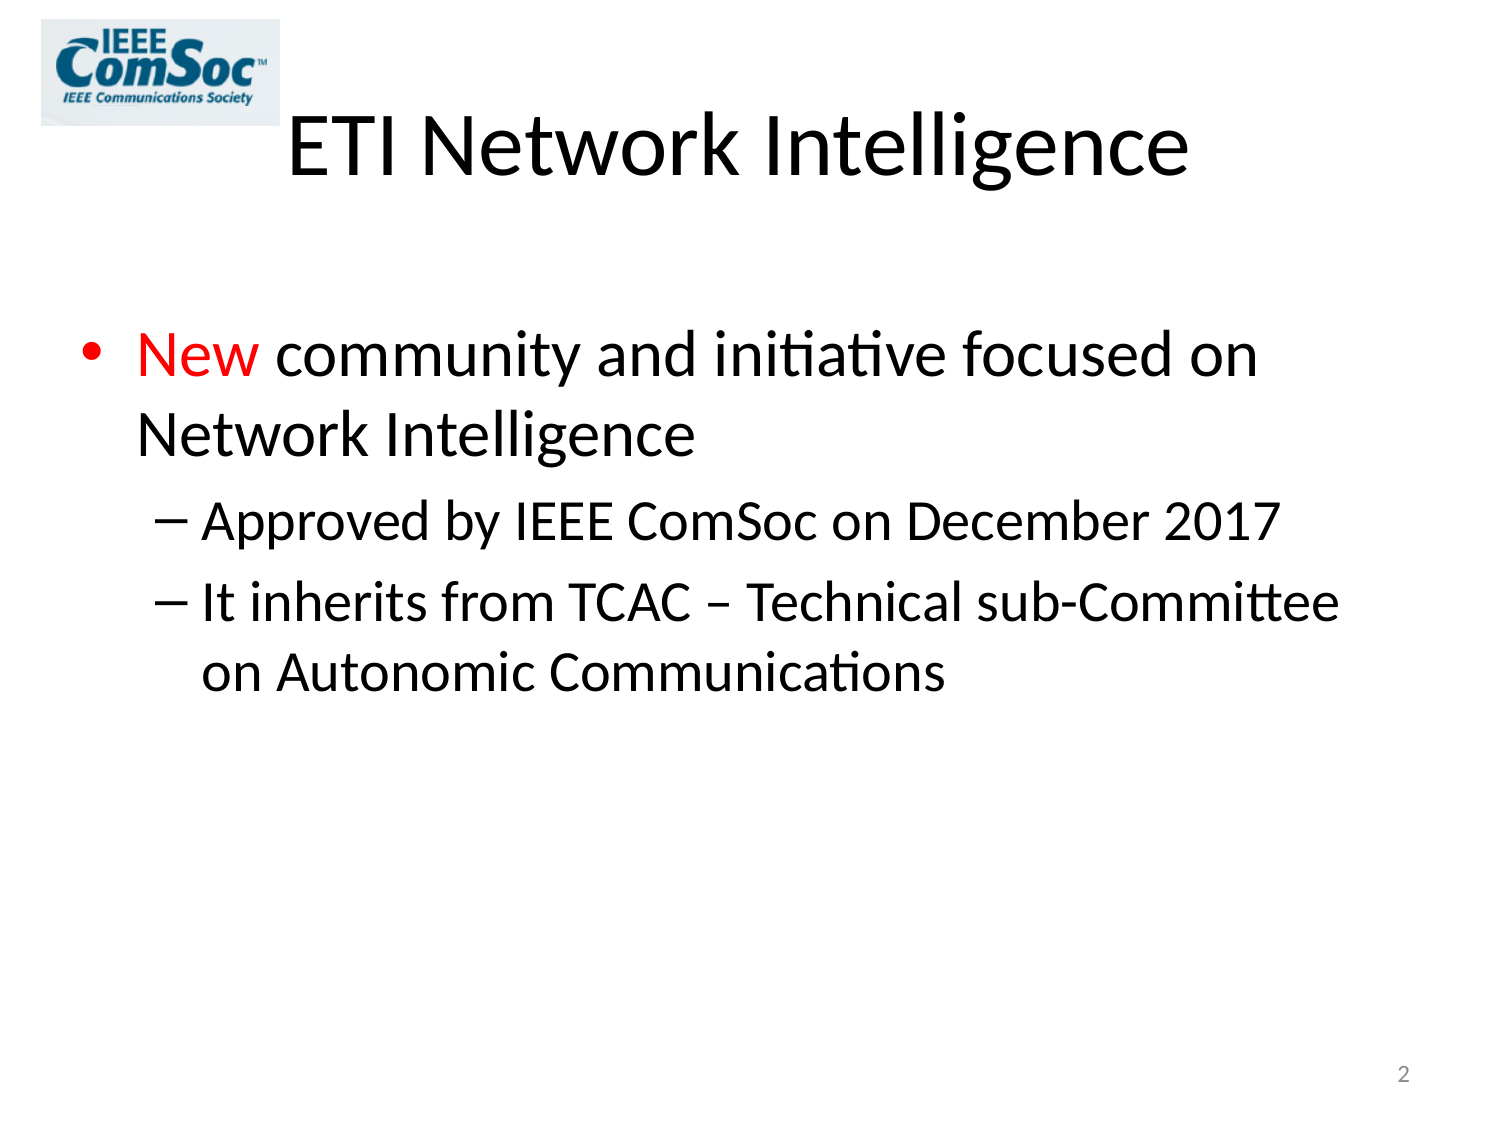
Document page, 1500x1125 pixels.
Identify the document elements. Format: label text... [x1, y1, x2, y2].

title ETI Network Intelligence [75, 45, 1425, 233]
list New community and initiative focused on Network Intelligence Approved by IEEE ComSoc on December 2017 It inherits from TCAC – Technical sub-Committee on Autonomic Communications [64, 302, 1415, 858]
slide_number 2 [1074, 1042, 1425, 1103]
picture [40, 18, 280, 126]
